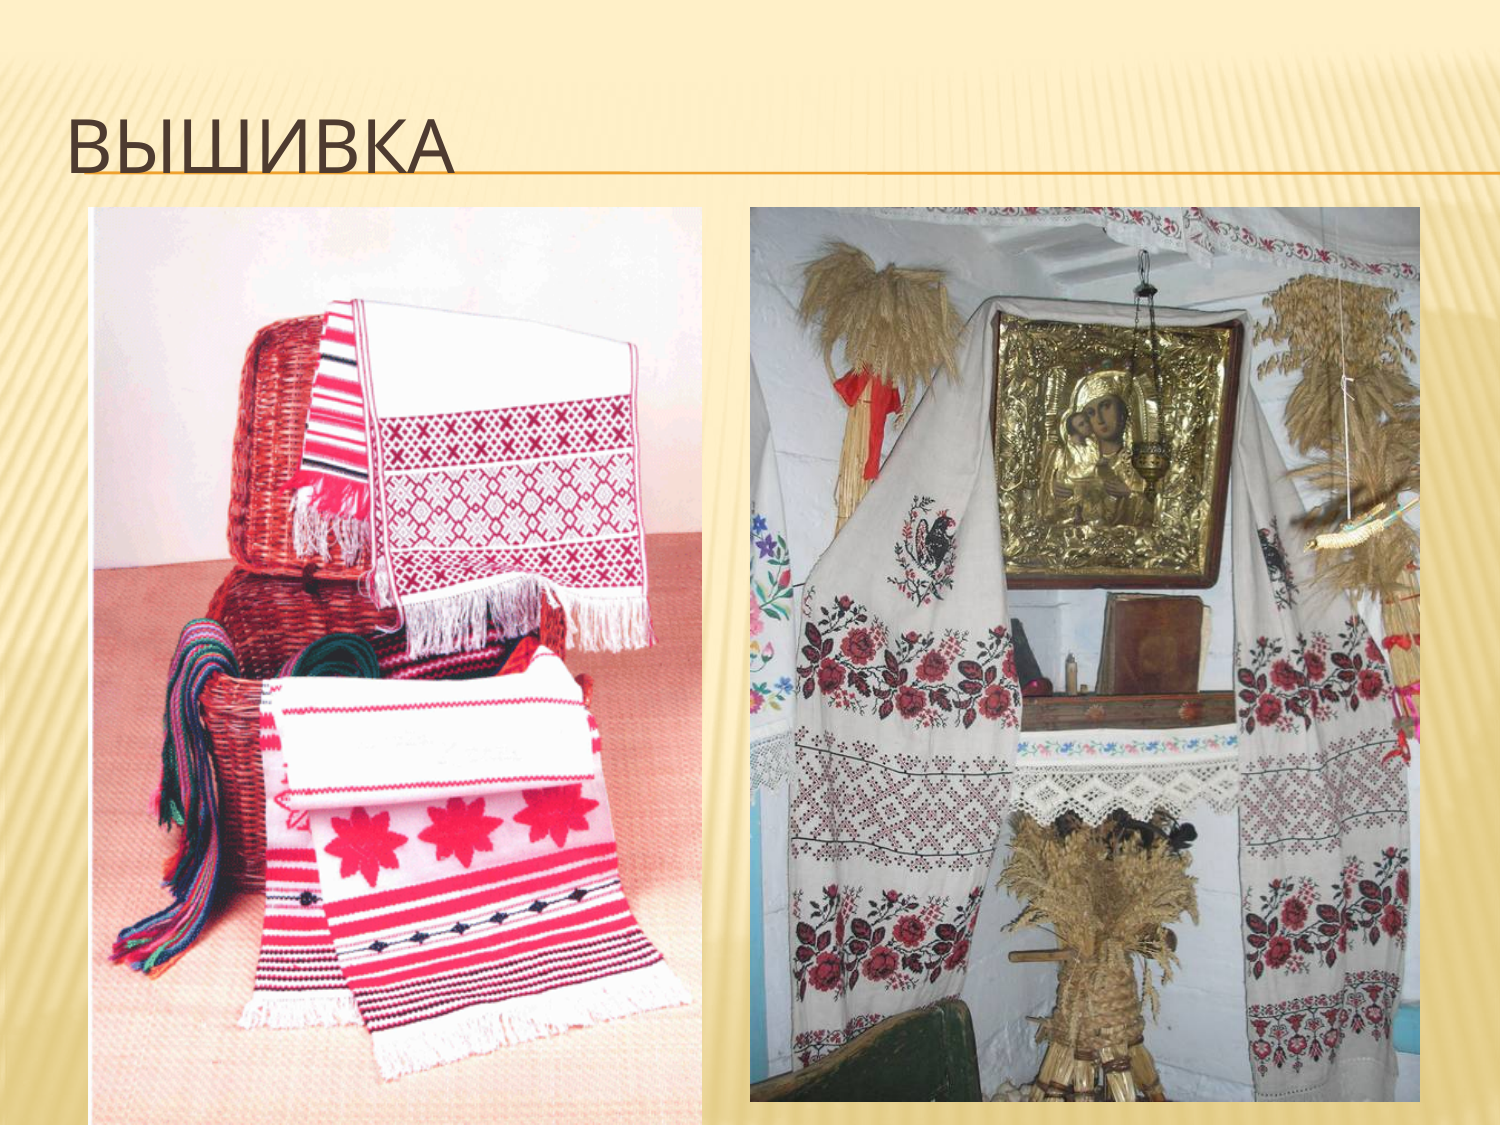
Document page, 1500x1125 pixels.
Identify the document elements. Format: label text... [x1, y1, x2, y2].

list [88, 207, 703, 1125]
title Вышивка [50, 75, 1475, 213]
picture [749, 207, 1421, 1102]
